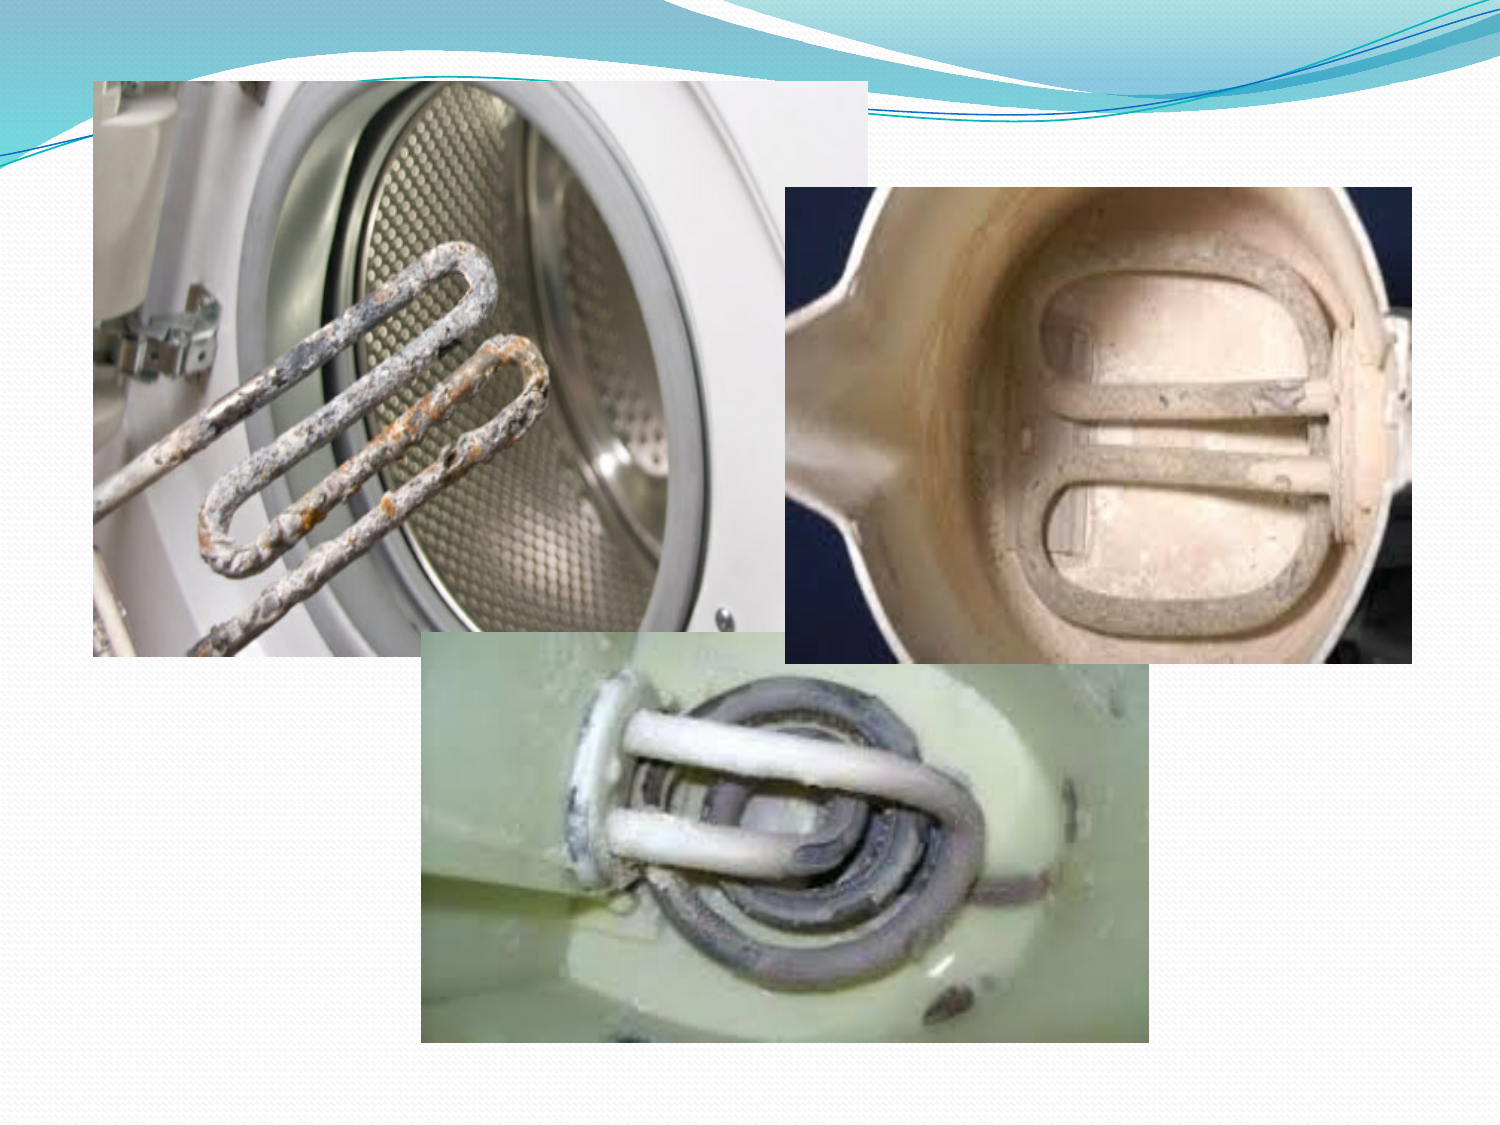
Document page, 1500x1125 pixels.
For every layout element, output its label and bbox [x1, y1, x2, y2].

picture [93, 81, 1412, 1044]
